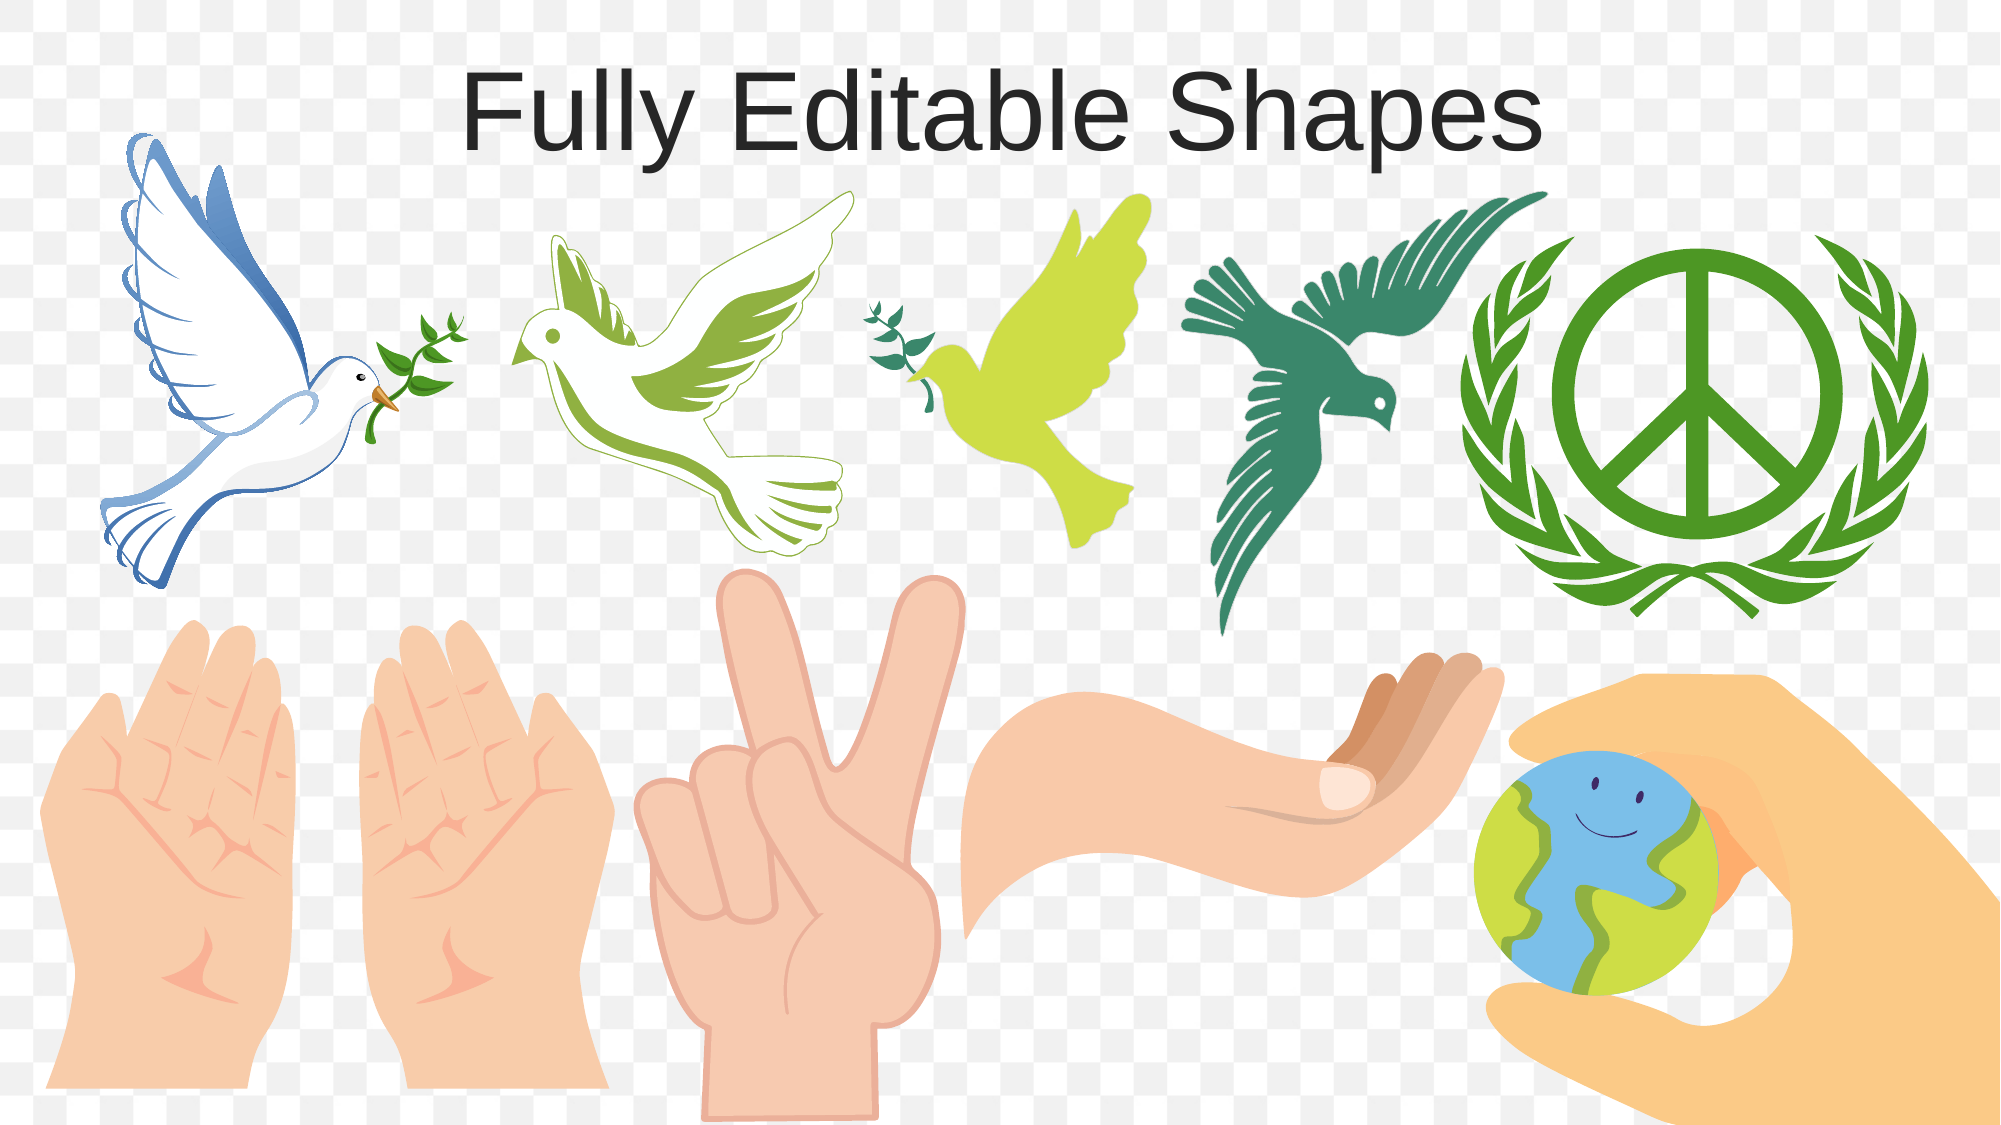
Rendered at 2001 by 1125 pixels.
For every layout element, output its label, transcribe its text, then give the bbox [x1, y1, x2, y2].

list Fully Editable Shapes [53, 54, 1952, 174]
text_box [96, 154, 462, 604]
text_box [1181, 191, 1549, 637]
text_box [1473, 673, 2000, 1125]
picture [0, 0, 2001, 1125]
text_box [862, 193, 1152, 549]
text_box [511, 190, 855, 557]
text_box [966, 652, 1505, 940]
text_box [40, 620, 615, 1089]
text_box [633, 568, 966, 1122]
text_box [1460, 234, 1929, 619]
